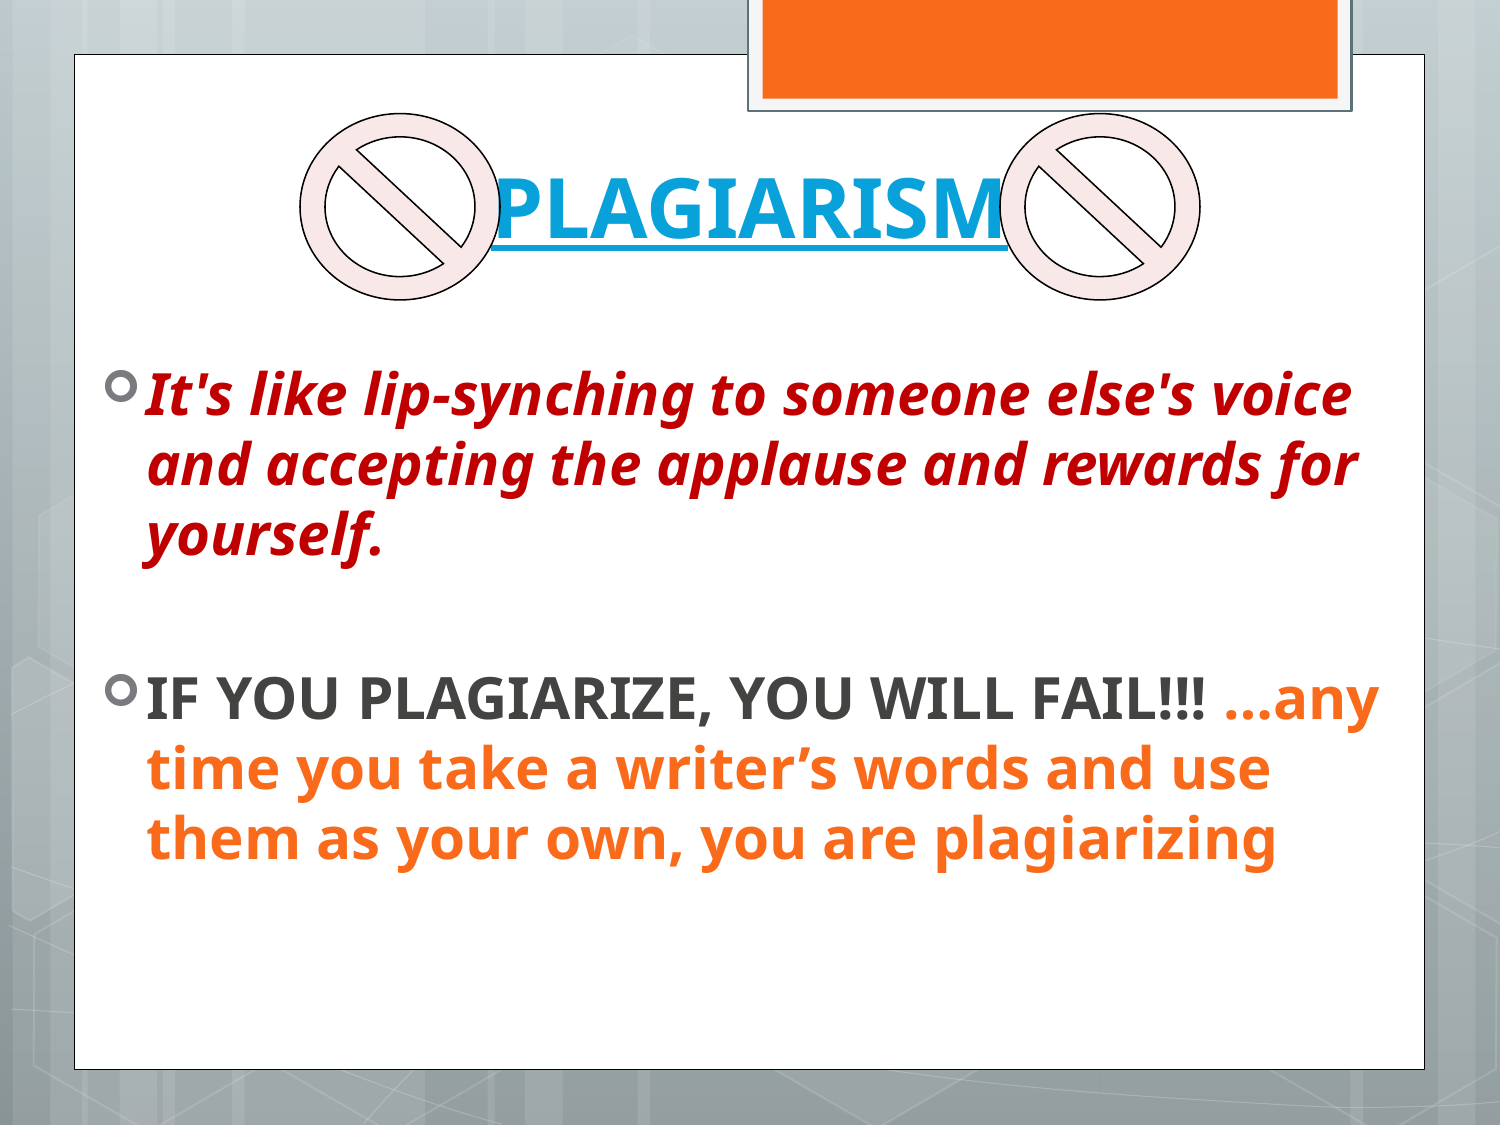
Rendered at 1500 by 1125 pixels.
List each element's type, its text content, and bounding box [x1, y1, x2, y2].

text_box [999, 113, 1201, 300]
title PLAGIARISM [75, 75, 1425, 263]
text_box [300, 113, 501, 300]
list It's like lip-synching to someone else's voice and accepting the applause and rewards for yourself. IF YOU PLAGIARIZE, YOU WILL FAIL!!! …any time you take a writer’s words and use them as your own, you are plagiarizing [75, 350, 1425, 888]
